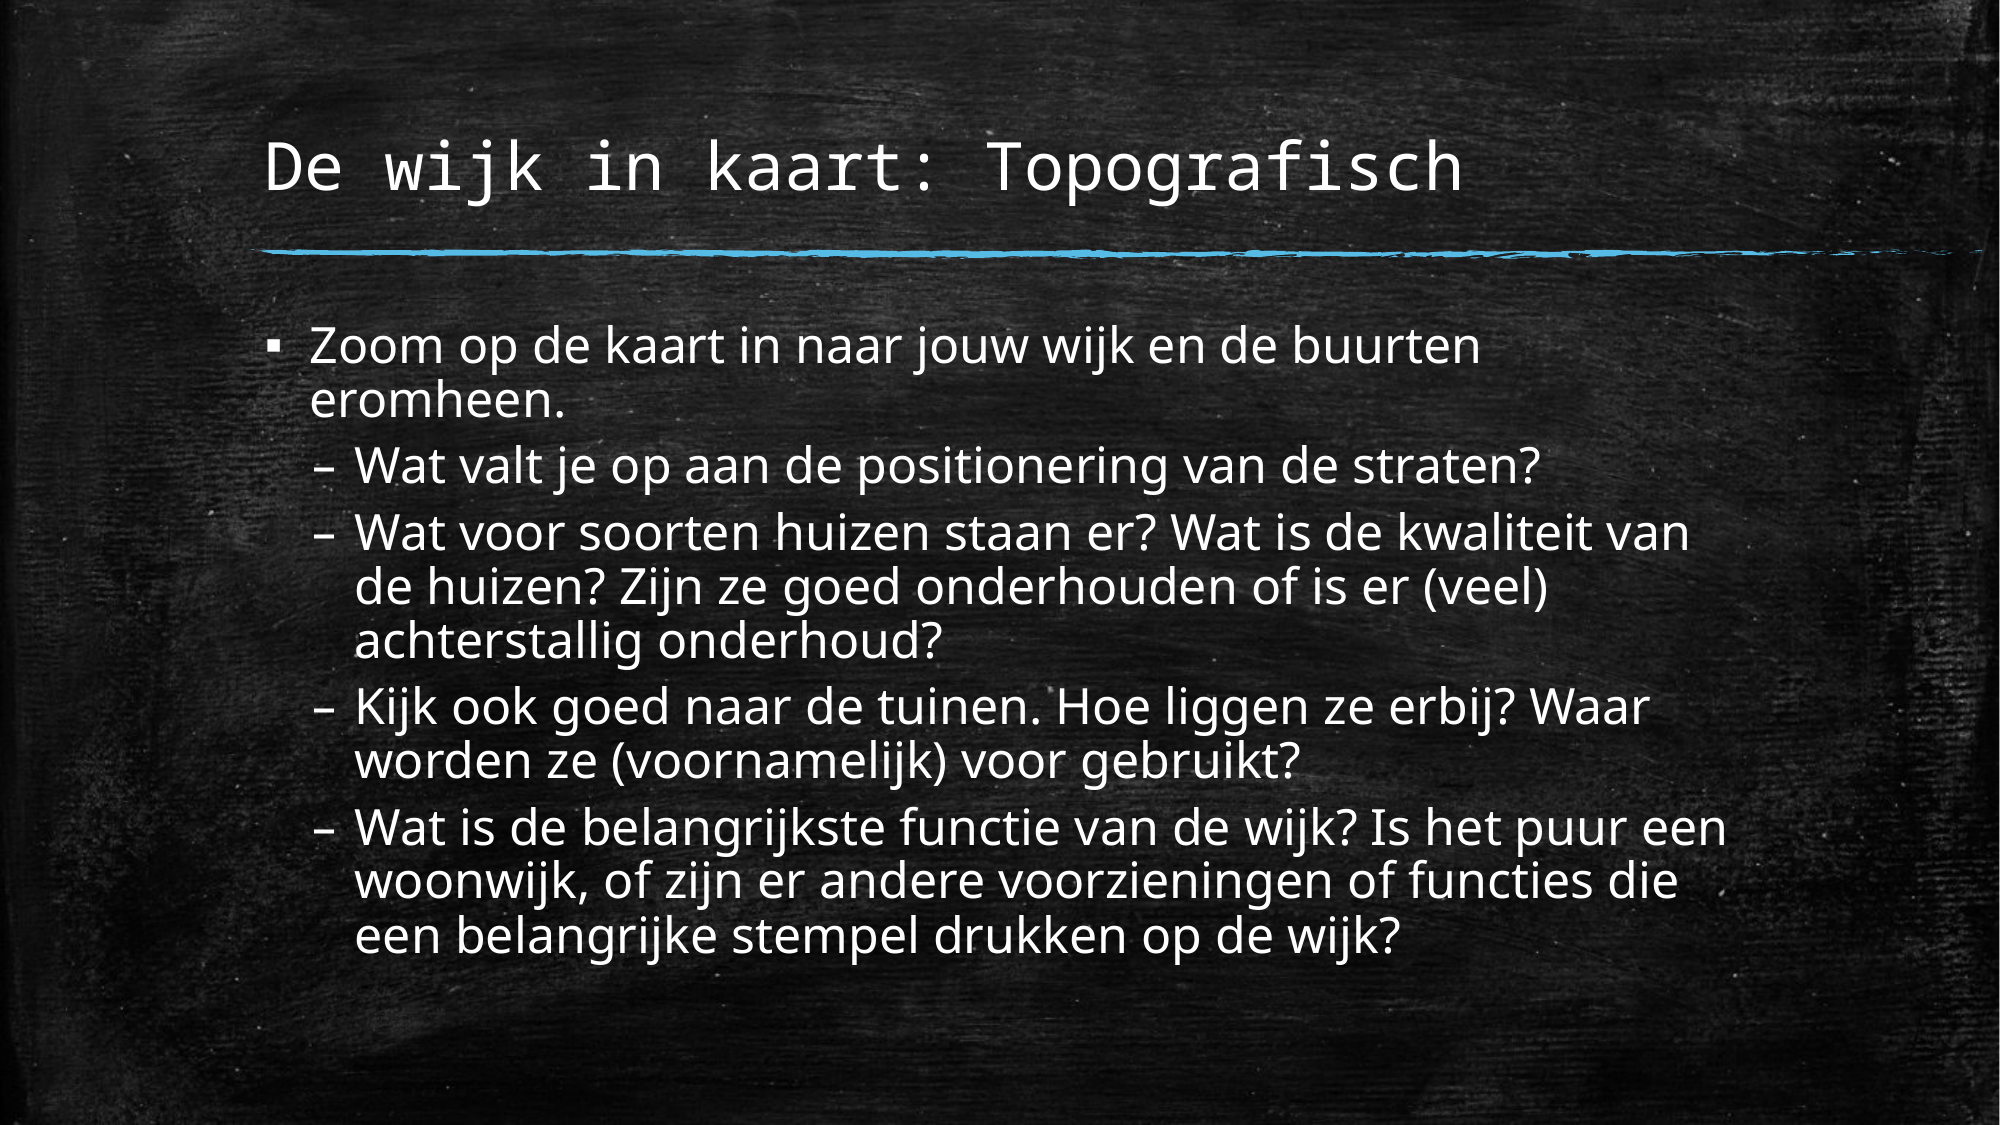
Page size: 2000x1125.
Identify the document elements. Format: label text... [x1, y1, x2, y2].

title De wijk in kaart: Topografisch [249, 45, 1750, 213]
list Zoom op de kaart in naar jouw wijk en de buurten eromheen. Wat valt je op aan de positionering van de straten? Wat voor soorten huizen staan er? Wat is de kwaliteit van de huizen? Zijn ze goed onderhouden of is er (veel) achterstallig onderhoud? Kijk ook goed naar de tuinen. Hoe liggen ze erbij? Waar worden ze (voornamelijk) voor gebruikt? Wat is de belangrijkste functie van de wijk? Is het puur een woonwijk, of zijn er andere voorzieningen of functies die een belangrijke stempel drukken op de wijk? [249, 312, 1750, 1013]
